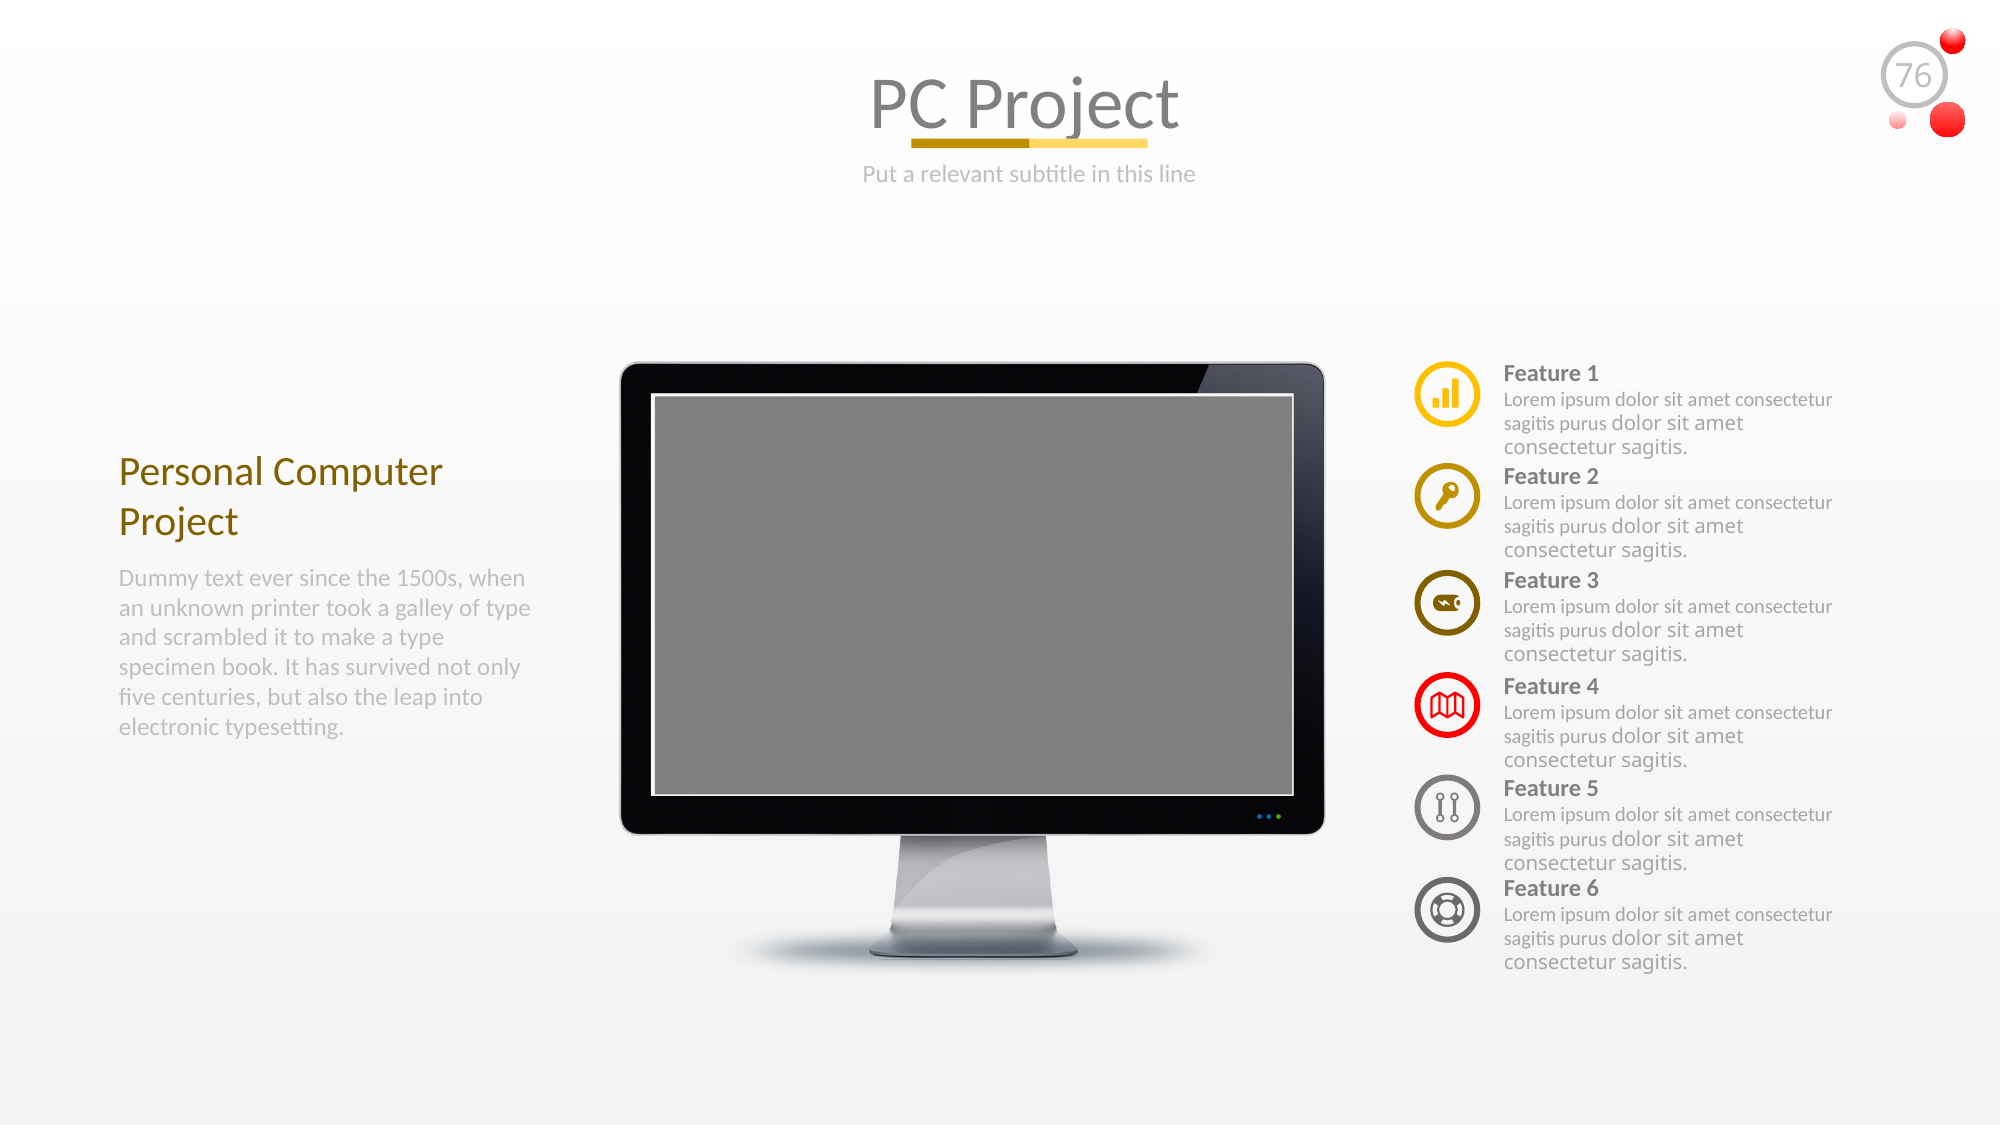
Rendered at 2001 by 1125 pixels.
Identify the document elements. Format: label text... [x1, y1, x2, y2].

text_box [1414, 876, 1481, 943]
text_box PC Project [597, 1, 1454, 152]
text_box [1414, 462, 1481, 529]
text_box Feature 5 Lorem ipsum dolor sit amet consectetur sagitis purus dolor sit amet consectetur sagitis. [1488, 764, 1859, 863]
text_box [911, 138, 1148, 149]
text_box Feature 4 Lorem ipsum dolor sit amet consectetur sagitis purus dolor sit amet consectetur sagitis. [1488, 661, 1859, 764]
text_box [1876, 28, 1966, 138]
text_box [1414, 569, 1481, 636]
text_box Feature 6 Lorem ipsum dolor sit amet consectetur sagitis purus dolor sit amet consectetur sagitis. [1488, 863, 1859, 982]
text_box Personal Computer Project Dummy text ever since the 1500s, when an unknown printer took a galley of type and scrambled it to make a type specimen book. It has survived not only five centuries, but also the leap into electronic typesetting. [104, 435, 553, 828]
text_box Put a relevant subtitle in this line [792, 142, 1267, 202]
text_box Feature 3 Lorem ipsum dolor sit amet consectetur sagitis purus dolor sit amet consectetur sagitis. [1488, 555, 1859, 661]
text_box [1414, 361, 1481, 428]
text_box Feature 1 Lorem ipsum dolor sit amet consectetur sagitis purus dolor sit amet consectetur sagitis. [1488, 348, 1859, 451]
text_box Feature 2 Lorem ipsum dolor sit amet consectetur sagitis purus dolor sit amet consectetur sagitis. [1488, 451, 1859, 555]
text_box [1414, 672, 1481, 738]
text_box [1414, 774, 1481, 841]
picture [592, 361, 1352, 982]
